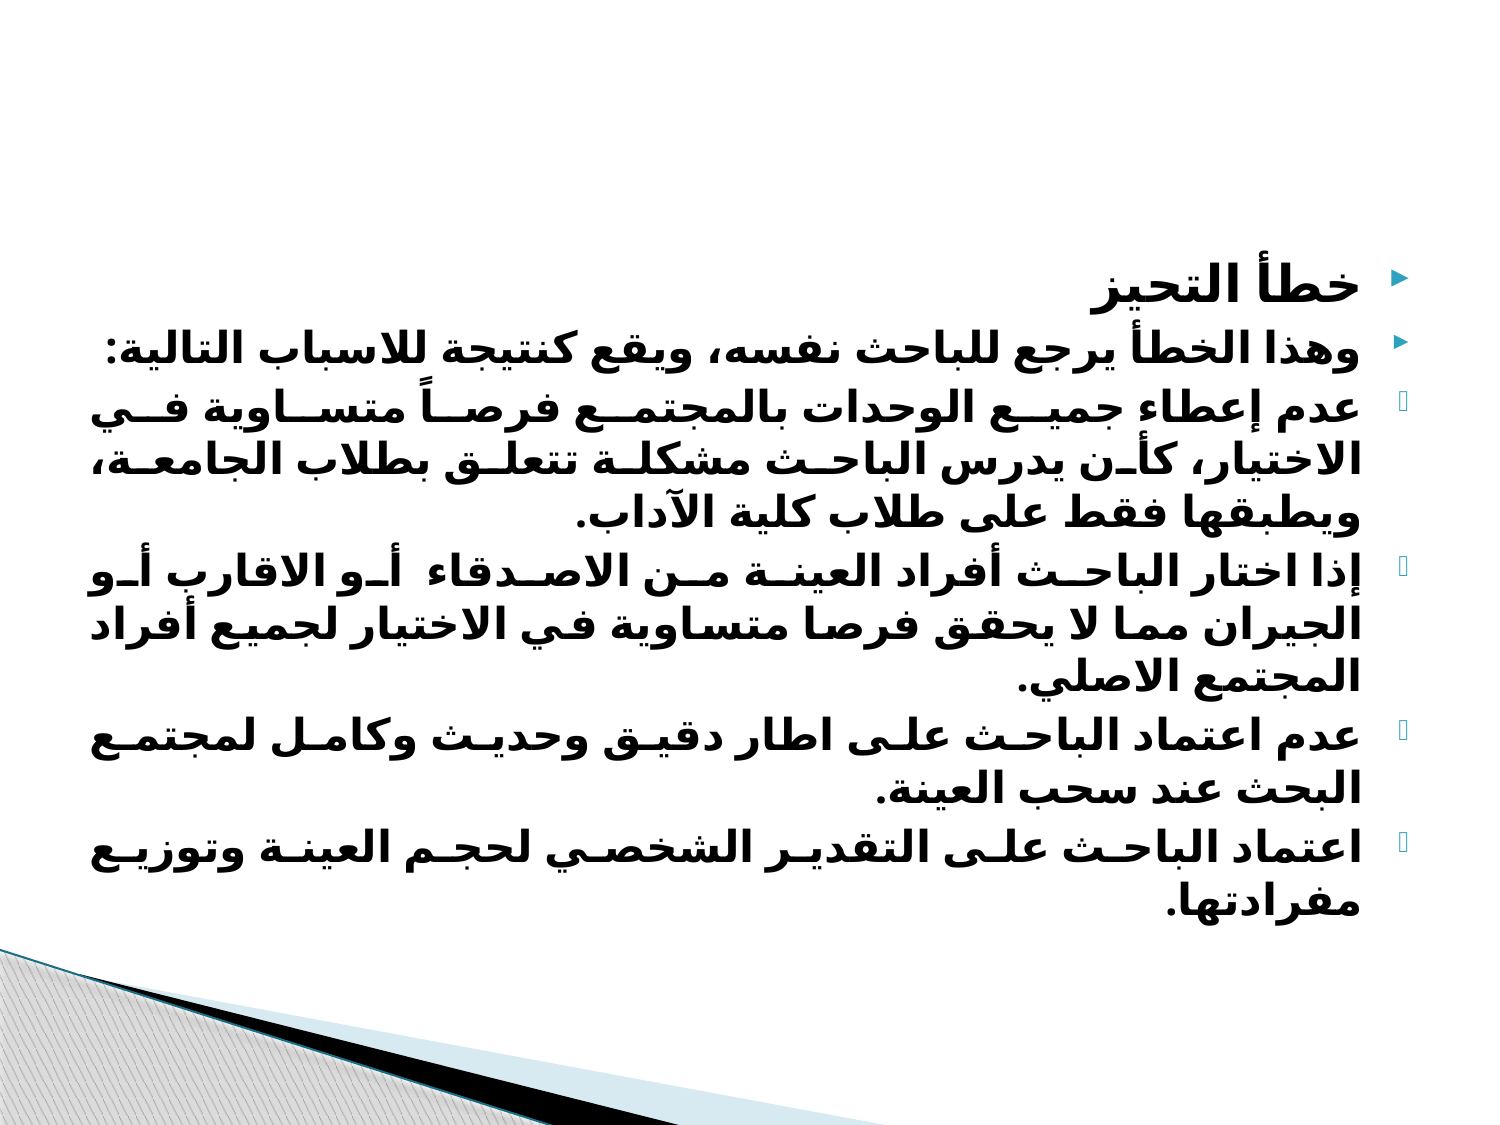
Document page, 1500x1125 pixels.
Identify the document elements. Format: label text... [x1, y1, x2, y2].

list خطأ التحيز وهذا الخطأ يرجع للباحث نفسه، ويقع كنتيجة للاسباب التالية: عدم إعطاء جميع الوحدات بالمجتمع فرصاً متساوية في الاختيار، كأن يدرس الباحث مشكلة تتعلق بطلاب الجامعة، ويطبقها فقط على طلاب كلية الآداب. إذا اختار الباحث أفراد العينة من الاصدقاء أو الاقارب أو الجيران مما لا يحقق فرصا متساوية في الاختيار لجميع أفراد المجتمع الاصلي. عدم اعتماد الباحث على اطار دقيق وحديث وكامل لمجتمع البحث عند سحب العينة. اعتماد الباحث على التقدير الشخصي لحجم العينة وتوزيع مفرادتها. [75, 243, 1425, 986]
